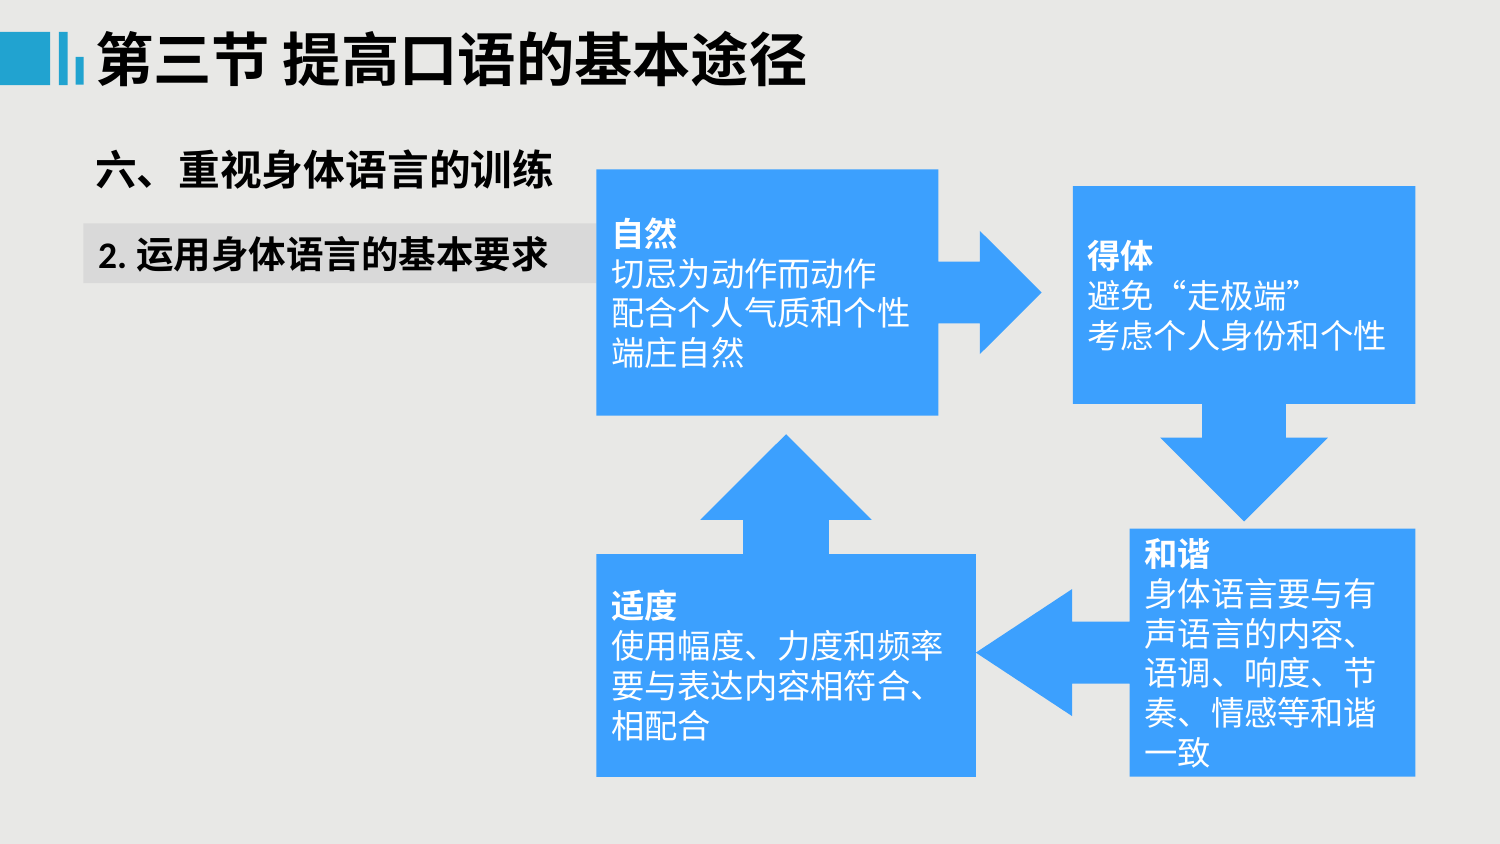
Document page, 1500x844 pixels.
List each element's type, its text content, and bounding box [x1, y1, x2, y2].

text_box [57, 30, 70, 87]
text_box 第三节 提高口语的基本途径 [83, 17, 1412, 99]
text_box 和谐 身体语言要与有声语言的内容、语调、响度、节奏、情感等和谐一致 [978, 526, 1418, 779]
text_box 2.运用身体语言的基本要求 [83, 223, 594, 284]
text_box 自然 切忌为动作而动作 配合个人气质和个性 端庄自然 [594, 167, 1044, 418]
text_box 六、重视身体语言的训练 [83, 138, 1304, 200]
text_box [74, 55, 83, 87]
text_box [0, 30, 52, 87]
text_box 适度 使用幅度、力度和频率要与表达内容相符合、相配合 [594, 432, 978, 779]
text_box 得体 避免“走极端” 考虑个人身份和个性 [1070, 183, 1418, 524]
